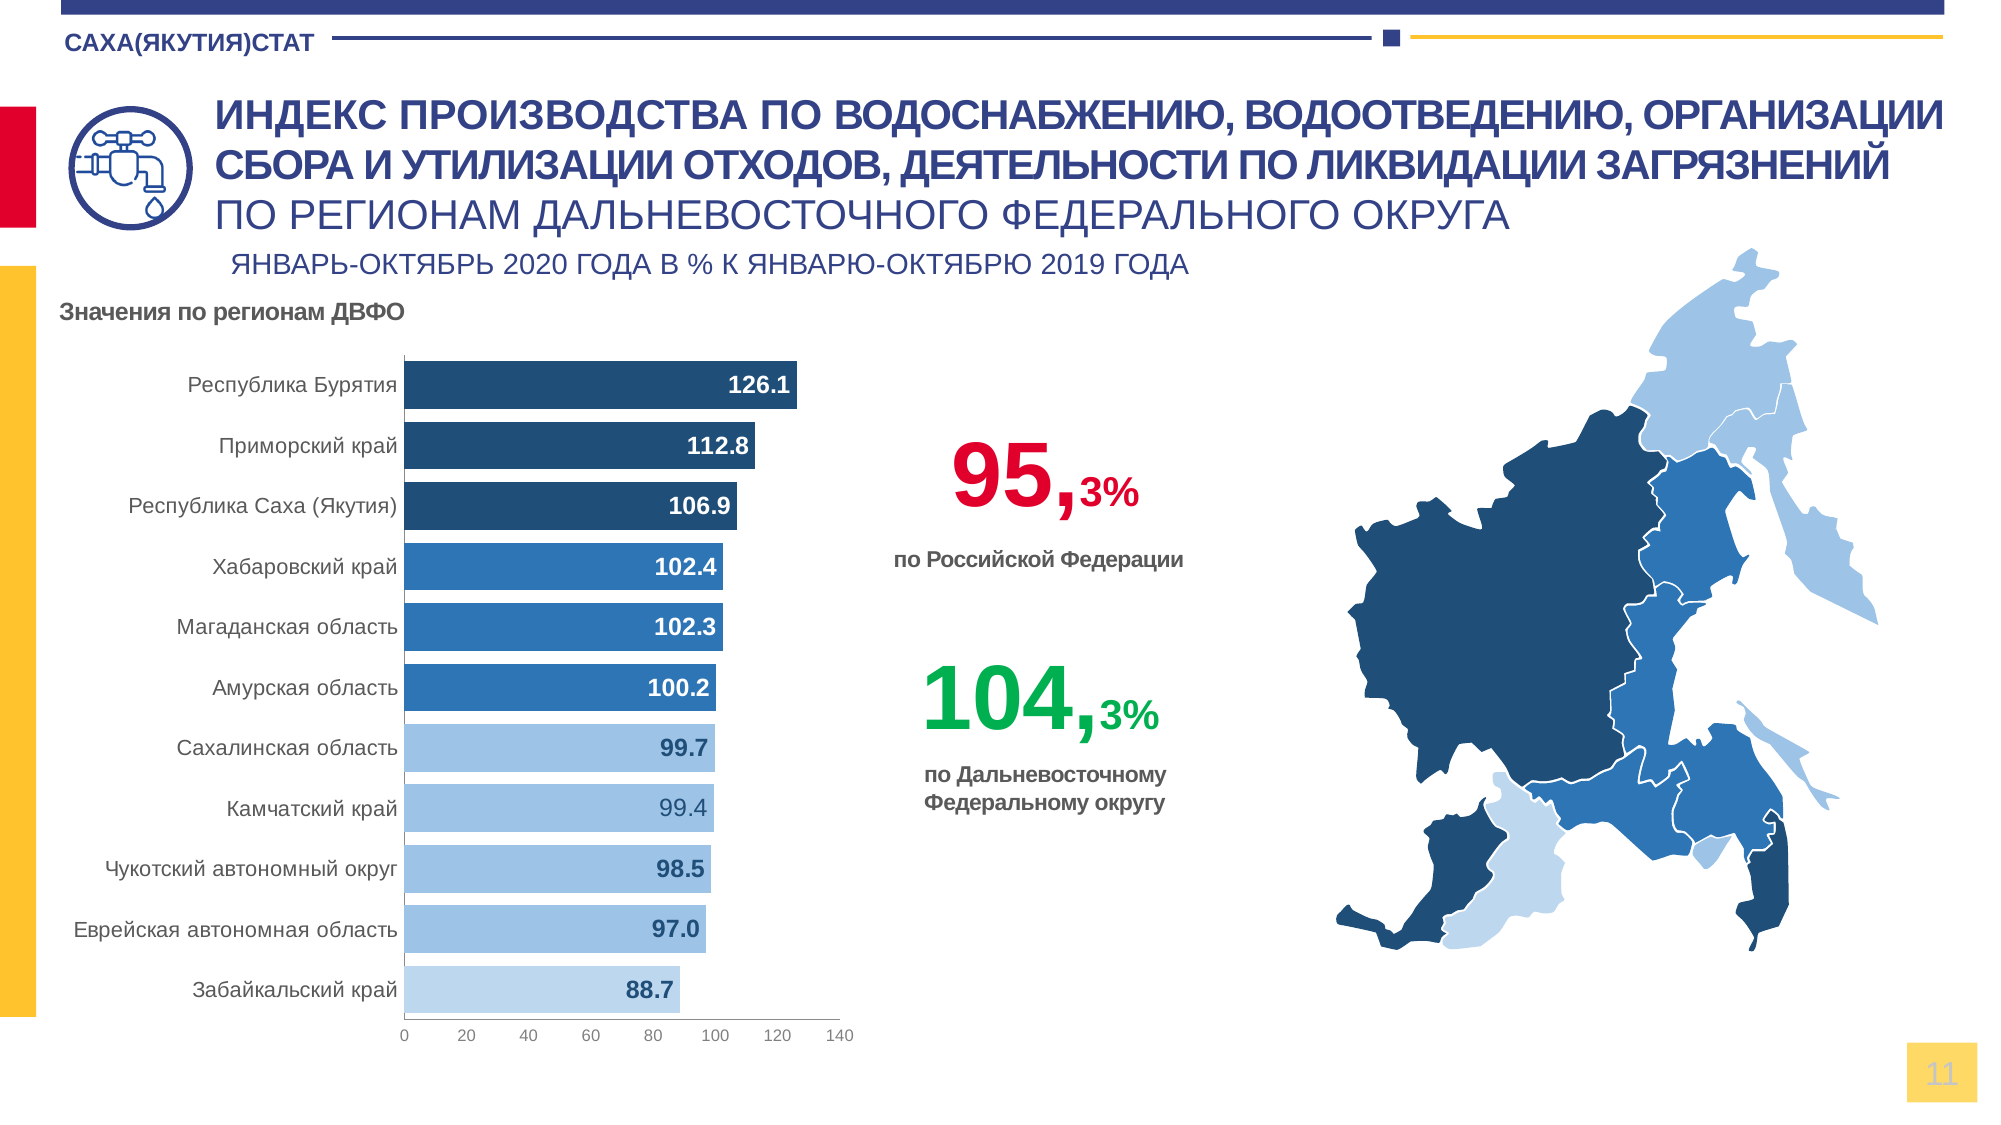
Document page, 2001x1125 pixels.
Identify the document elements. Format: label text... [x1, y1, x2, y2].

text_box по Российской Федерации [878, 536, 1205, 580]
chart [44, 342, 868, 1071]
text_box по Дальневосточному Федеральному округу [909, 752, 1236, 823]
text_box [71, 109, 190, 228]
slide_number 11 [1907, 1042, 1978, 1103]
text_box 104,3% [906, 630, 1198, 756]
text_box САХА(ЯКУТИЯ)СТАТ [47, 17, 332, 65]
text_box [1335, 247, 1879, 952]
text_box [236, 29, 1943, 116]
text_box 95,3% [937, 407, 1157, 533]
text_box ЯНВАРЬ-ОКТЯБРЬ 2020 ГОДА В % К ЯНВАРЮ-ОКТЯБРЮ 2019 ГОДА [215, 238, 1320, 284]
list ИНДЕКС ПРОИЗВОДСТВА ПО ВОДОСНАБЖЕНИЮ, ВОДООТВЕДЕНИЮ, ОРГАНИЗАЦИИ СБОРА И УТИЛИЗАЦИИ ОТХОДОВ, ДЕЯТЕЛЬНОСТИ ПО ЛИКВИДАЦИИ ЗАГРЯЗНЕНИЙ ПО РЕГИОНАМ ДАЛЬНЕВОСТОЧНОГО ФЕДЕРАЛЬНОГО ОКРУГА [199, 80, 1973, 257]
text_box Значения по регионам ДВФО [44, 287, 760, 333]
